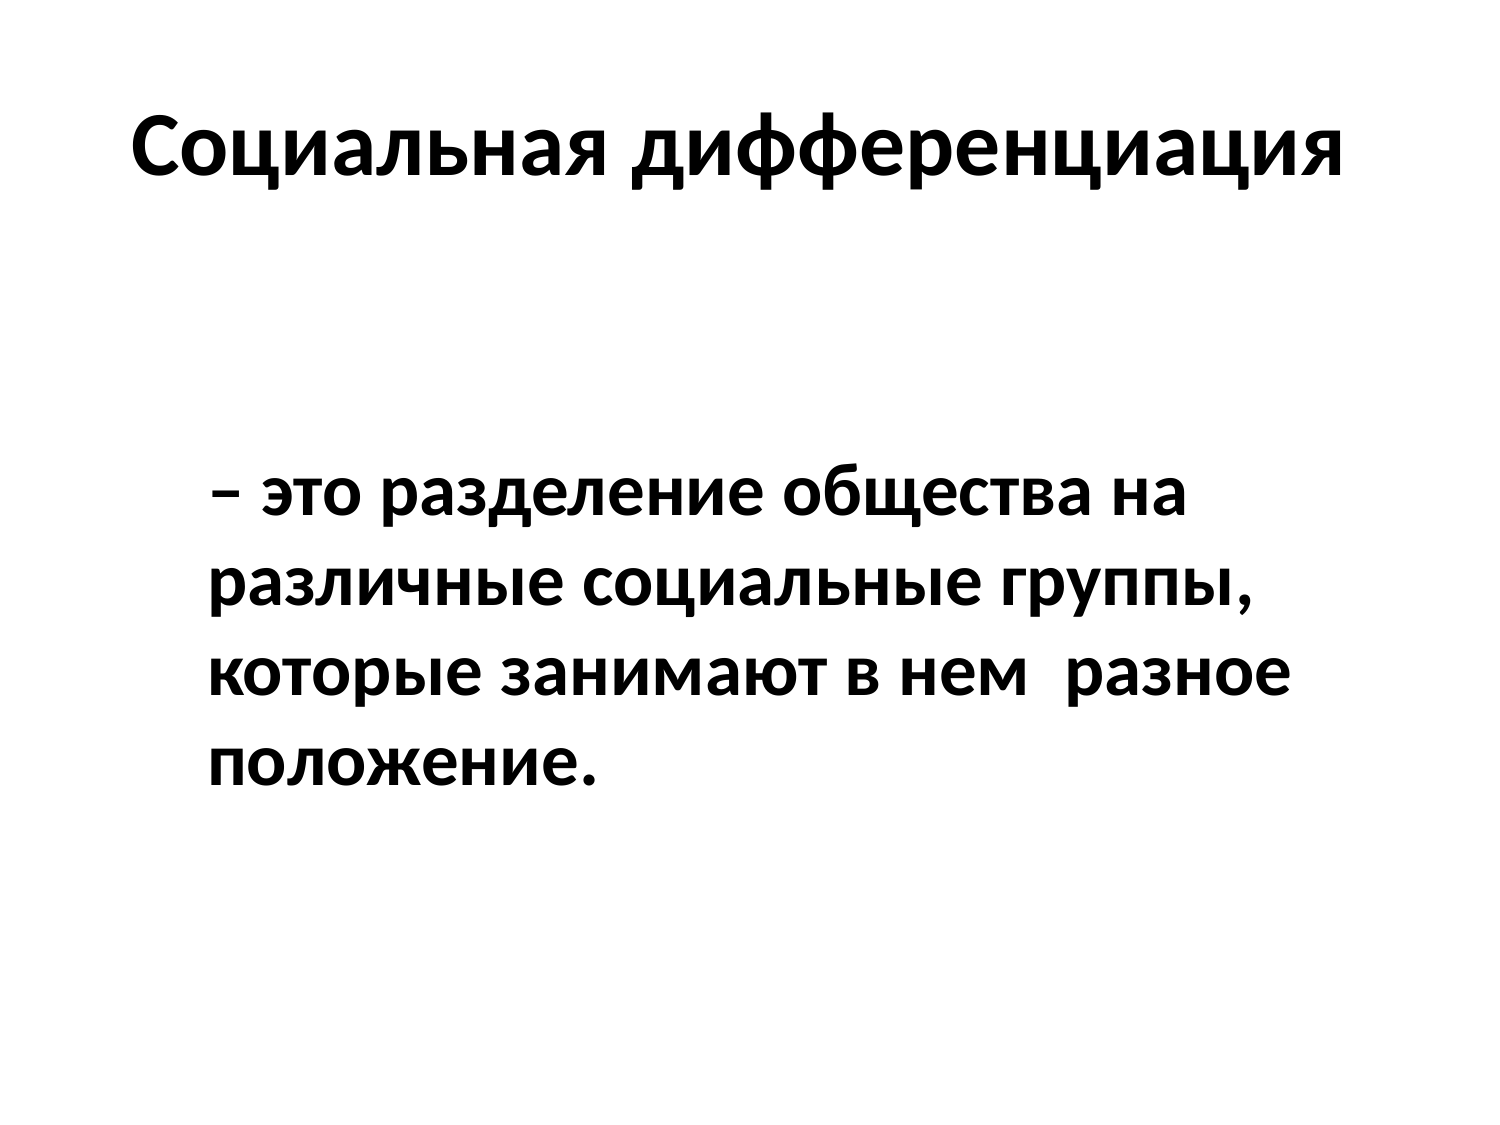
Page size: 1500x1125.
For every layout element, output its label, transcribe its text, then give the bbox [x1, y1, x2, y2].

list – это разделение общества на различные социальные группы, которые занимают в нем разное положение. [135, 432, 1343, 828]
title Социальная дифференциация [75, 45, 1425, 233]
